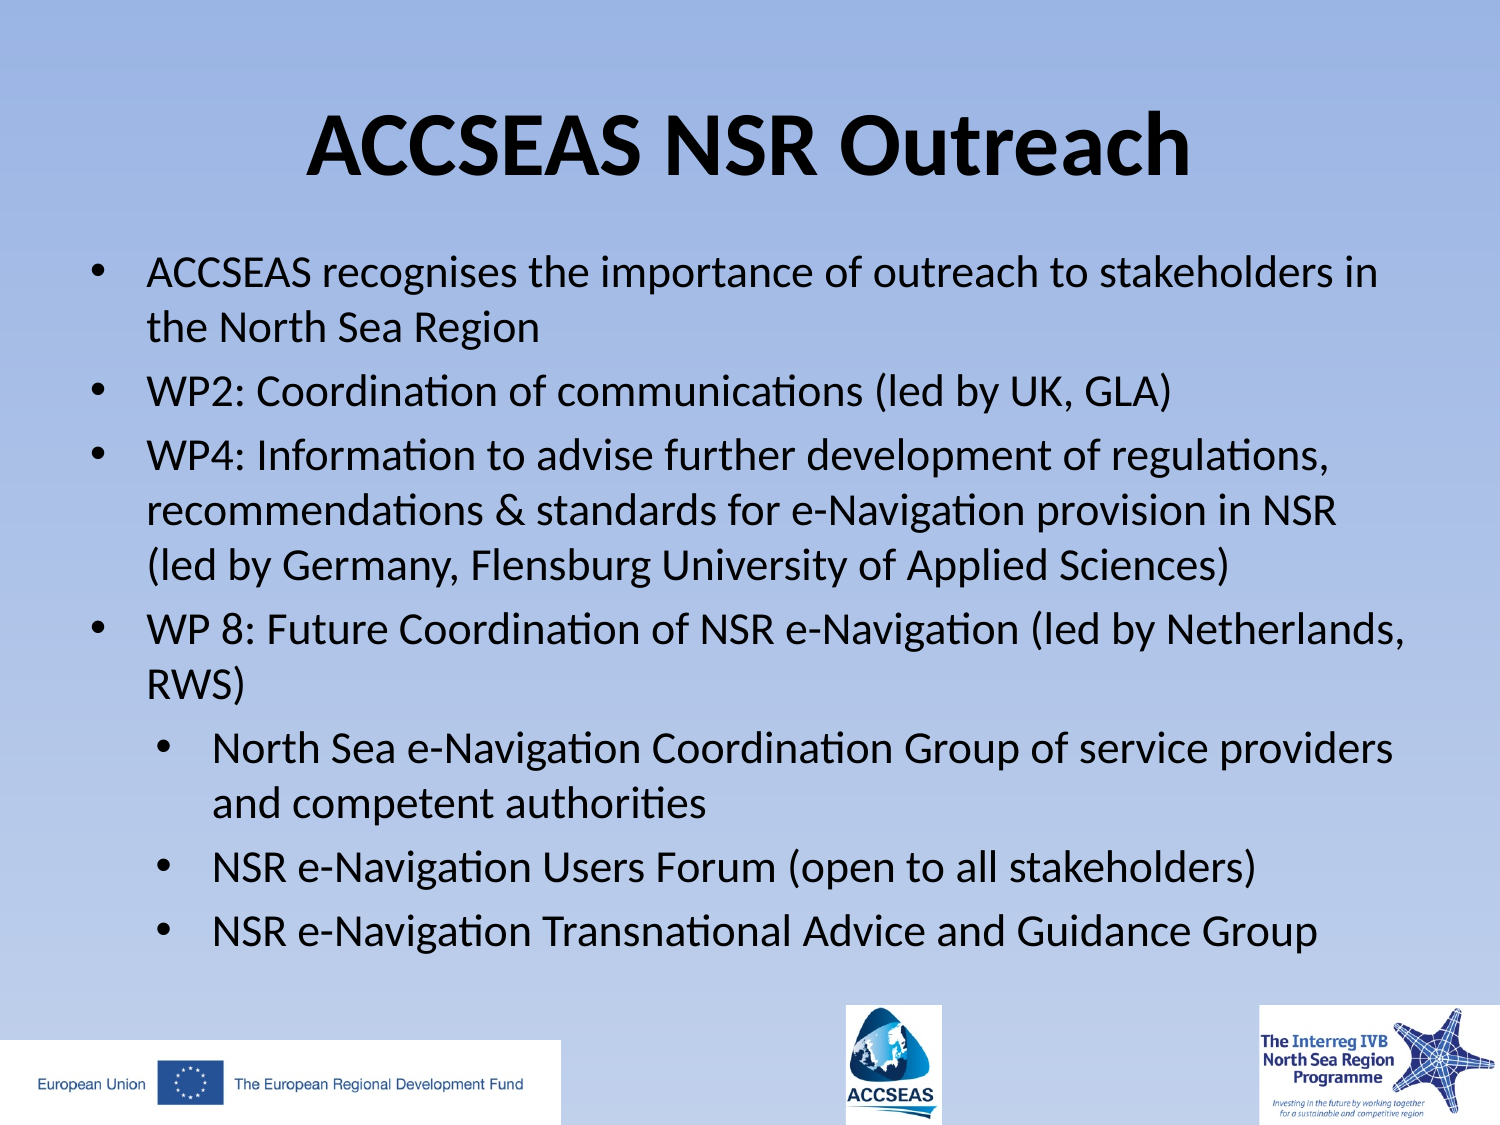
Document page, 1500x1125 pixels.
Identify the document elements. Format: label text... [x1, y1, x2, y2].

picture [0, 1040, 561, 1125]
picture [845, 1008, 942, 1125]
list ACCSEAS recognises the importance of outreach to stakeholders in the North Sea Region WP2: Coordination of communications (led by UK, GLA) WP4: Information to advise further development of regulations, recommendations & standards for e-Navigation provision in NSR (led by Germany, Flensburg University of Applied Sciences) WP 8: Future Coordination of NSR e-Navigation (led by Netherlands, RWS) North Sea e-Navigation Coordination Group of service providers and competent authorities NSR e-Navigation Users Forum (open to all stakeholders) NSR e-Navigation Transnational Advice and Guidance Group [75, 234, 1425, 1008]
picture [1259, 1005, 1500, 1125]
title ACCSEAS NSR Outreach [75, 45, 1425, 233]
